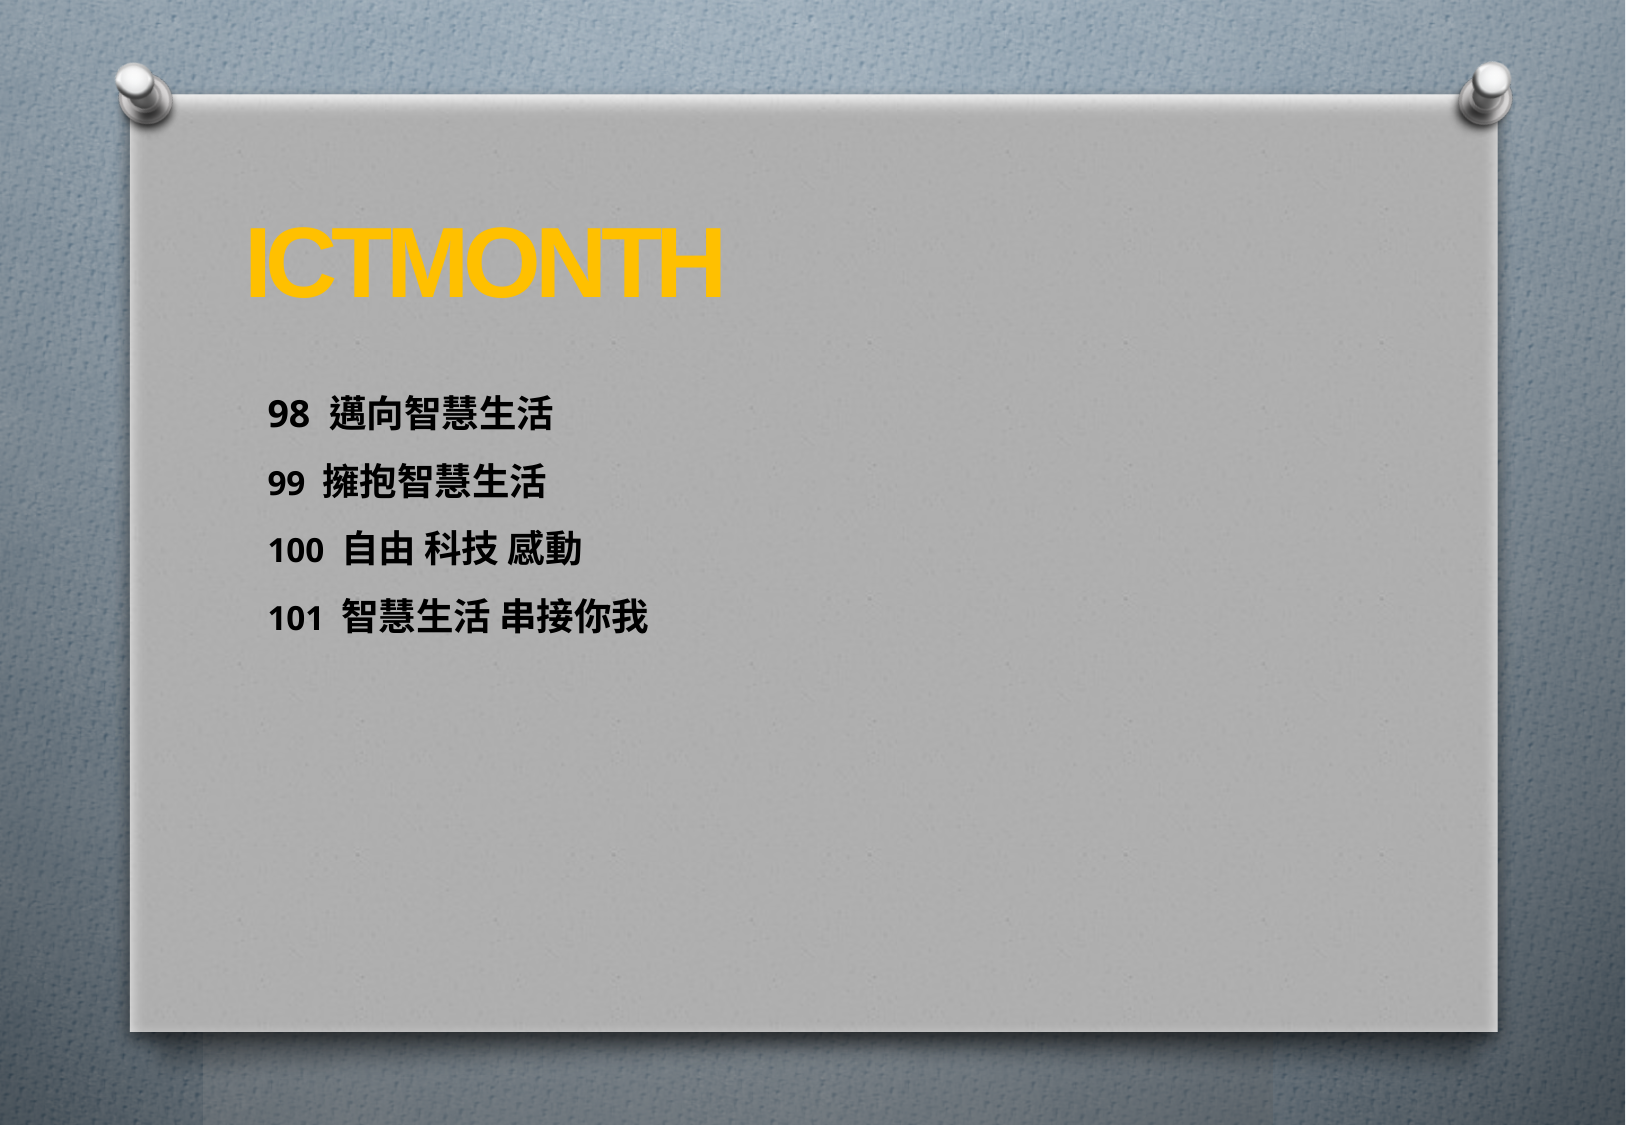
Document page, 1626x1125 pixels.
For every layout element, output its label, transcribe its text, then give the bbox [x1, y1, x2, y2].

text_box 98 邁向智慧生活 99 擁抱智慧生活 100 自由 科技 感動 101 智慧生活 串接你我 [252, 360, 720, 690]
text_box ICTMONTH [237, 182, 735, 334]
picture [1429, 34, 1556, 157]
picture [83, 29, 212, 154]
